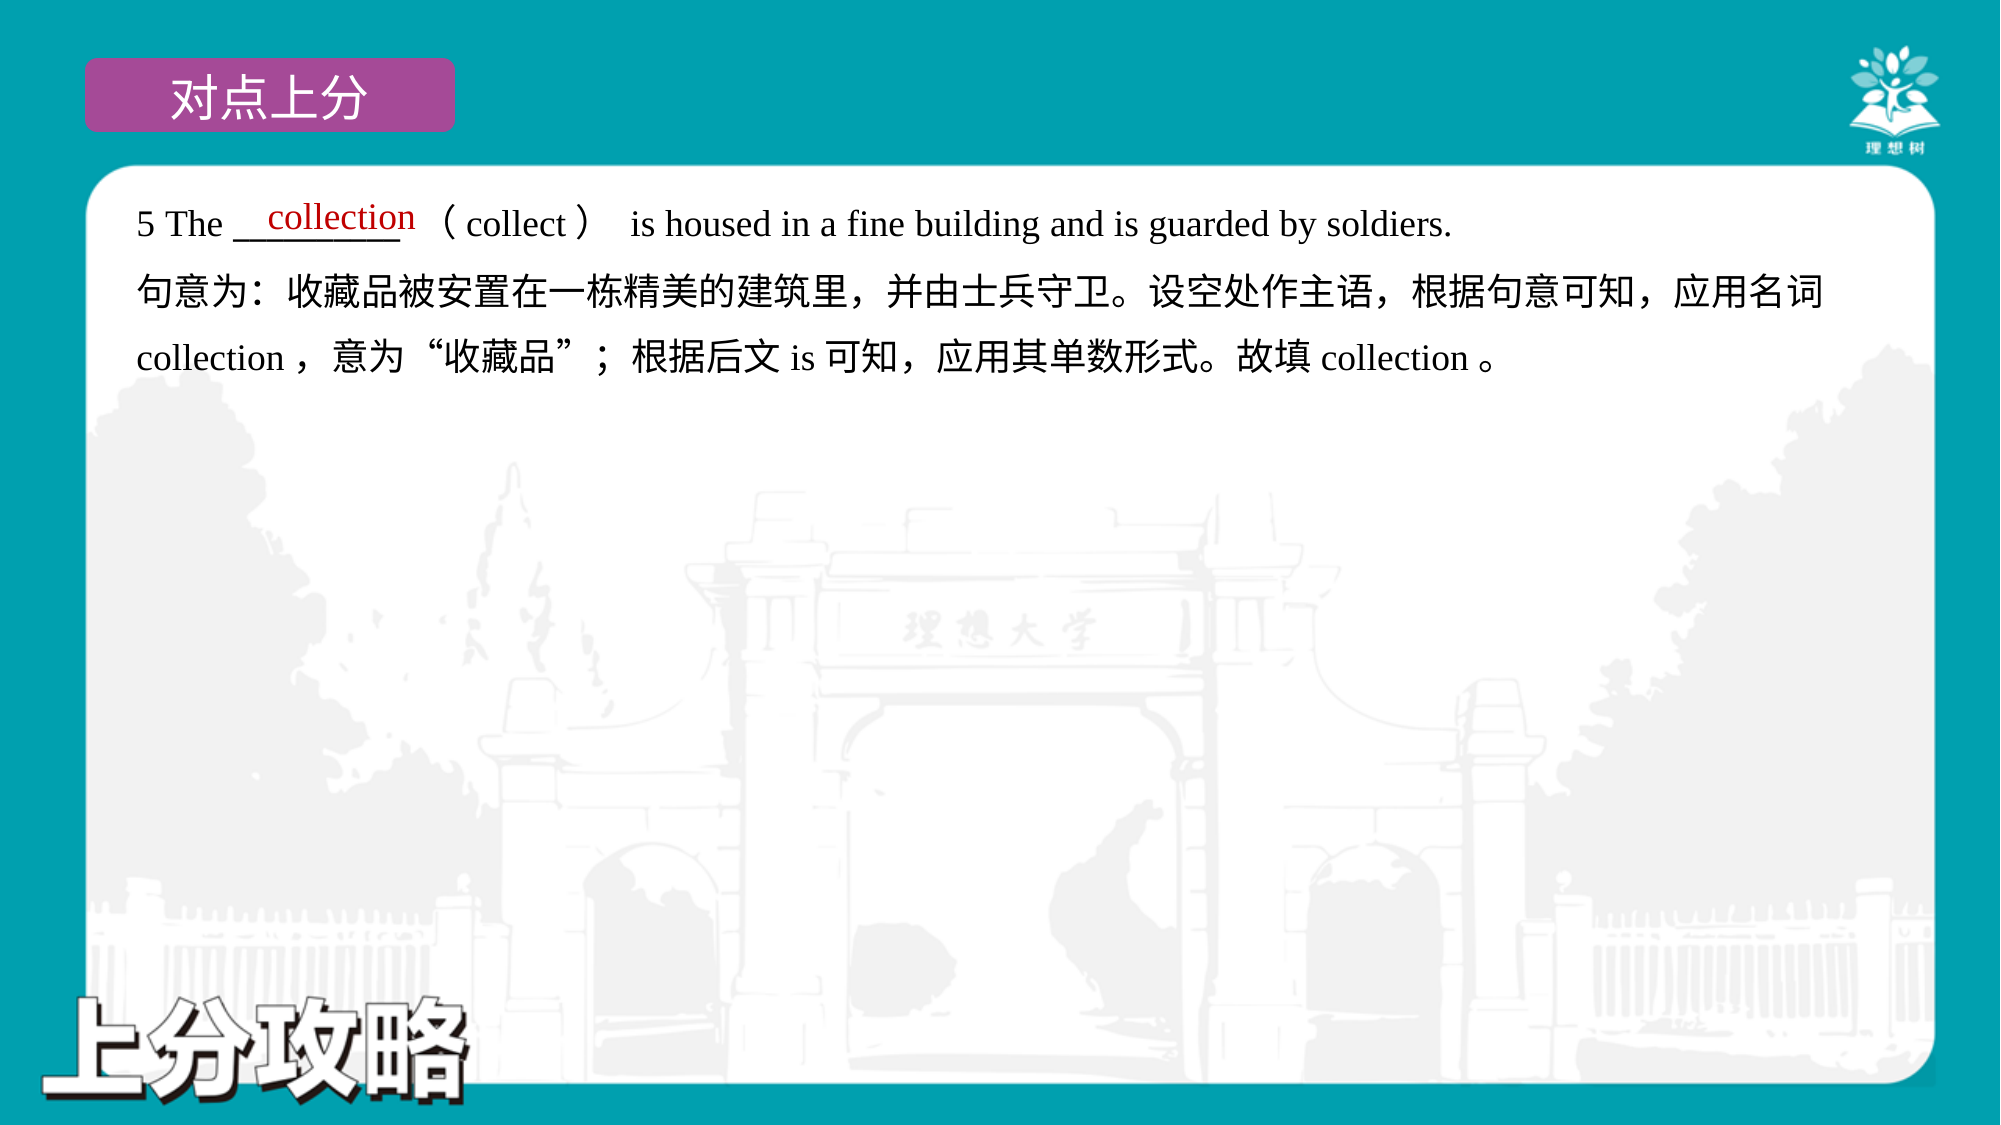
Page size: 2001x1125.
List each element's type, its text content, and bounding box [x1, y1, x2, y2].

text_box collection [253, 170, 430, 230]
text_box 5 The __________ （collect） is housed in a fine building and is guarded by soldiers. [136, 176, 1865, 237]
text_box 句意为：收藏品被安置在一栋精美的建筑里，并由士兵守卫。设空处作主语，根据句意可知，应用名词 collection，意为“收藏品”；根据后文is可知，应用其单数形式。故填collection。 [136, 244, 1865, 372]
picture [0, 0, 2000, 1125]
